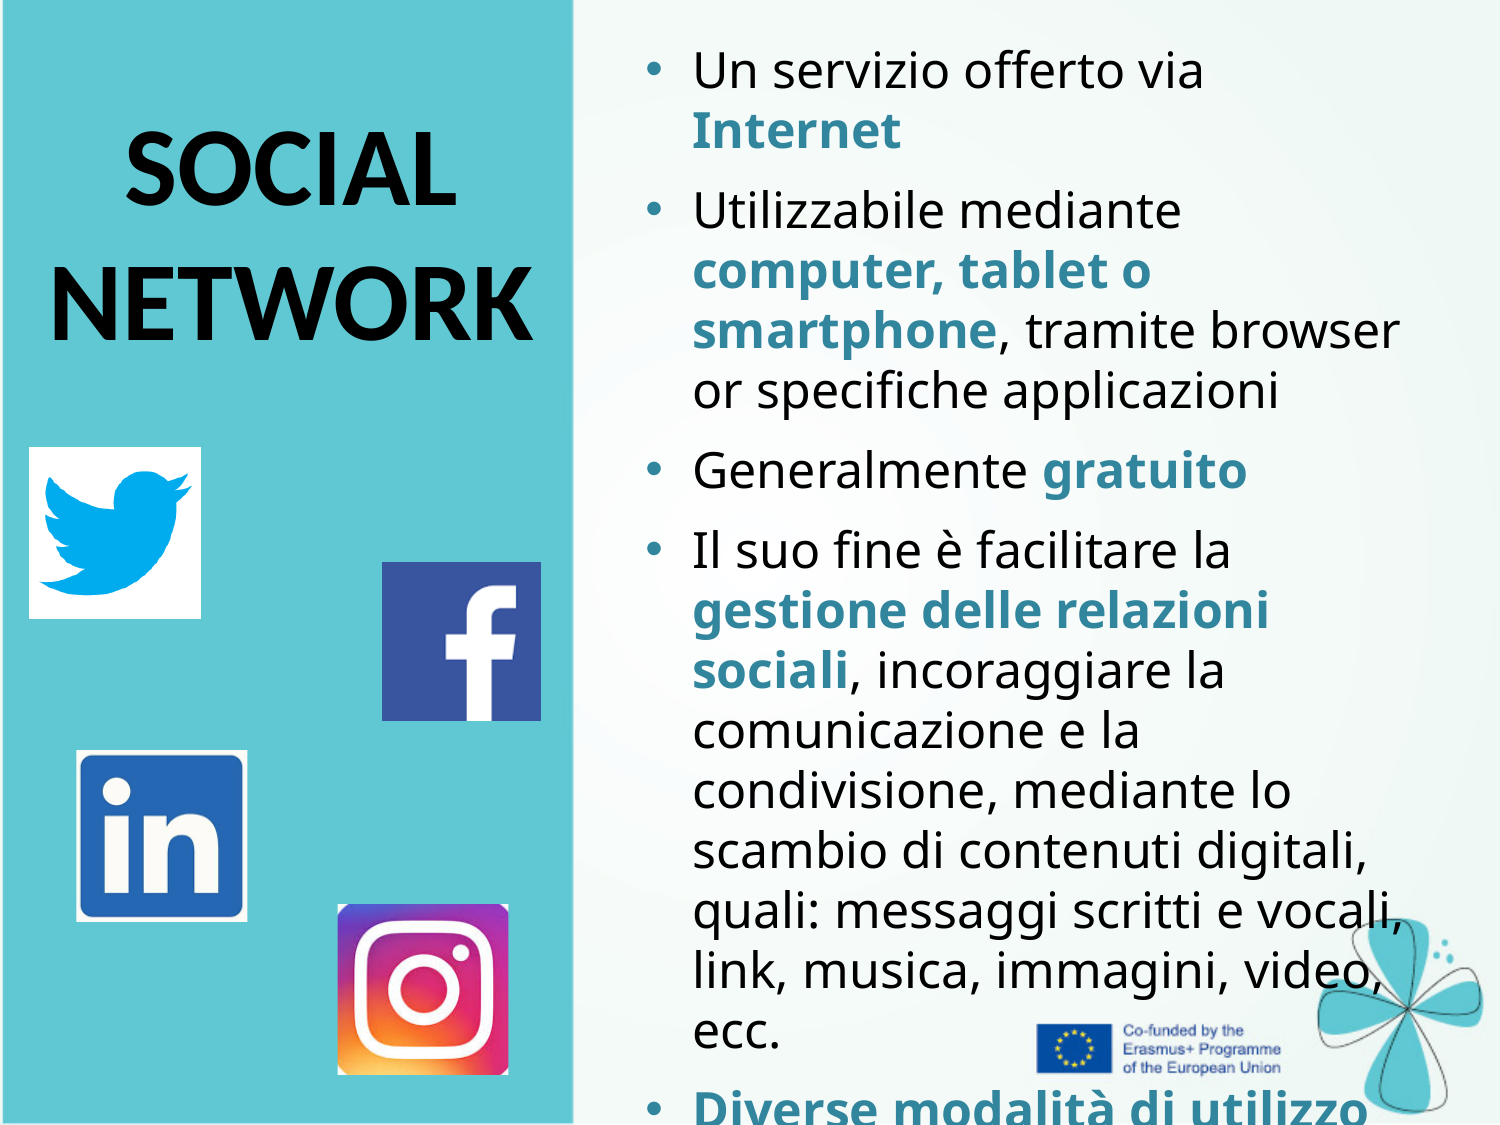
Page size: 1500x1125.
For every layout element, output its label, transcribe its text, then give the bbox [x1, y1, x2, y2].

text_box Un servizio offerto via Internet Utilizzabile mediante computer, tablet o smartphone, tramite browser or specifiche applicazioni Generalmente gratuito Il suo fine è facilitare la gestione delle relazioni sociali, incoraggiare la comunicazione e la condivisione, mediante lo scambio di contenuti digitali, quali: messaggi scritti e vocali, link, musica, immagini, video, ecc. Diverse modalità di utilizzo per ciascun social Differenti contenuti e caratteristiche [630, 30, 1436, 1125]
picture [0, 0, 1500, 1125]
text_box SOCIAL NETWORK [29, 85, 554, 370]
